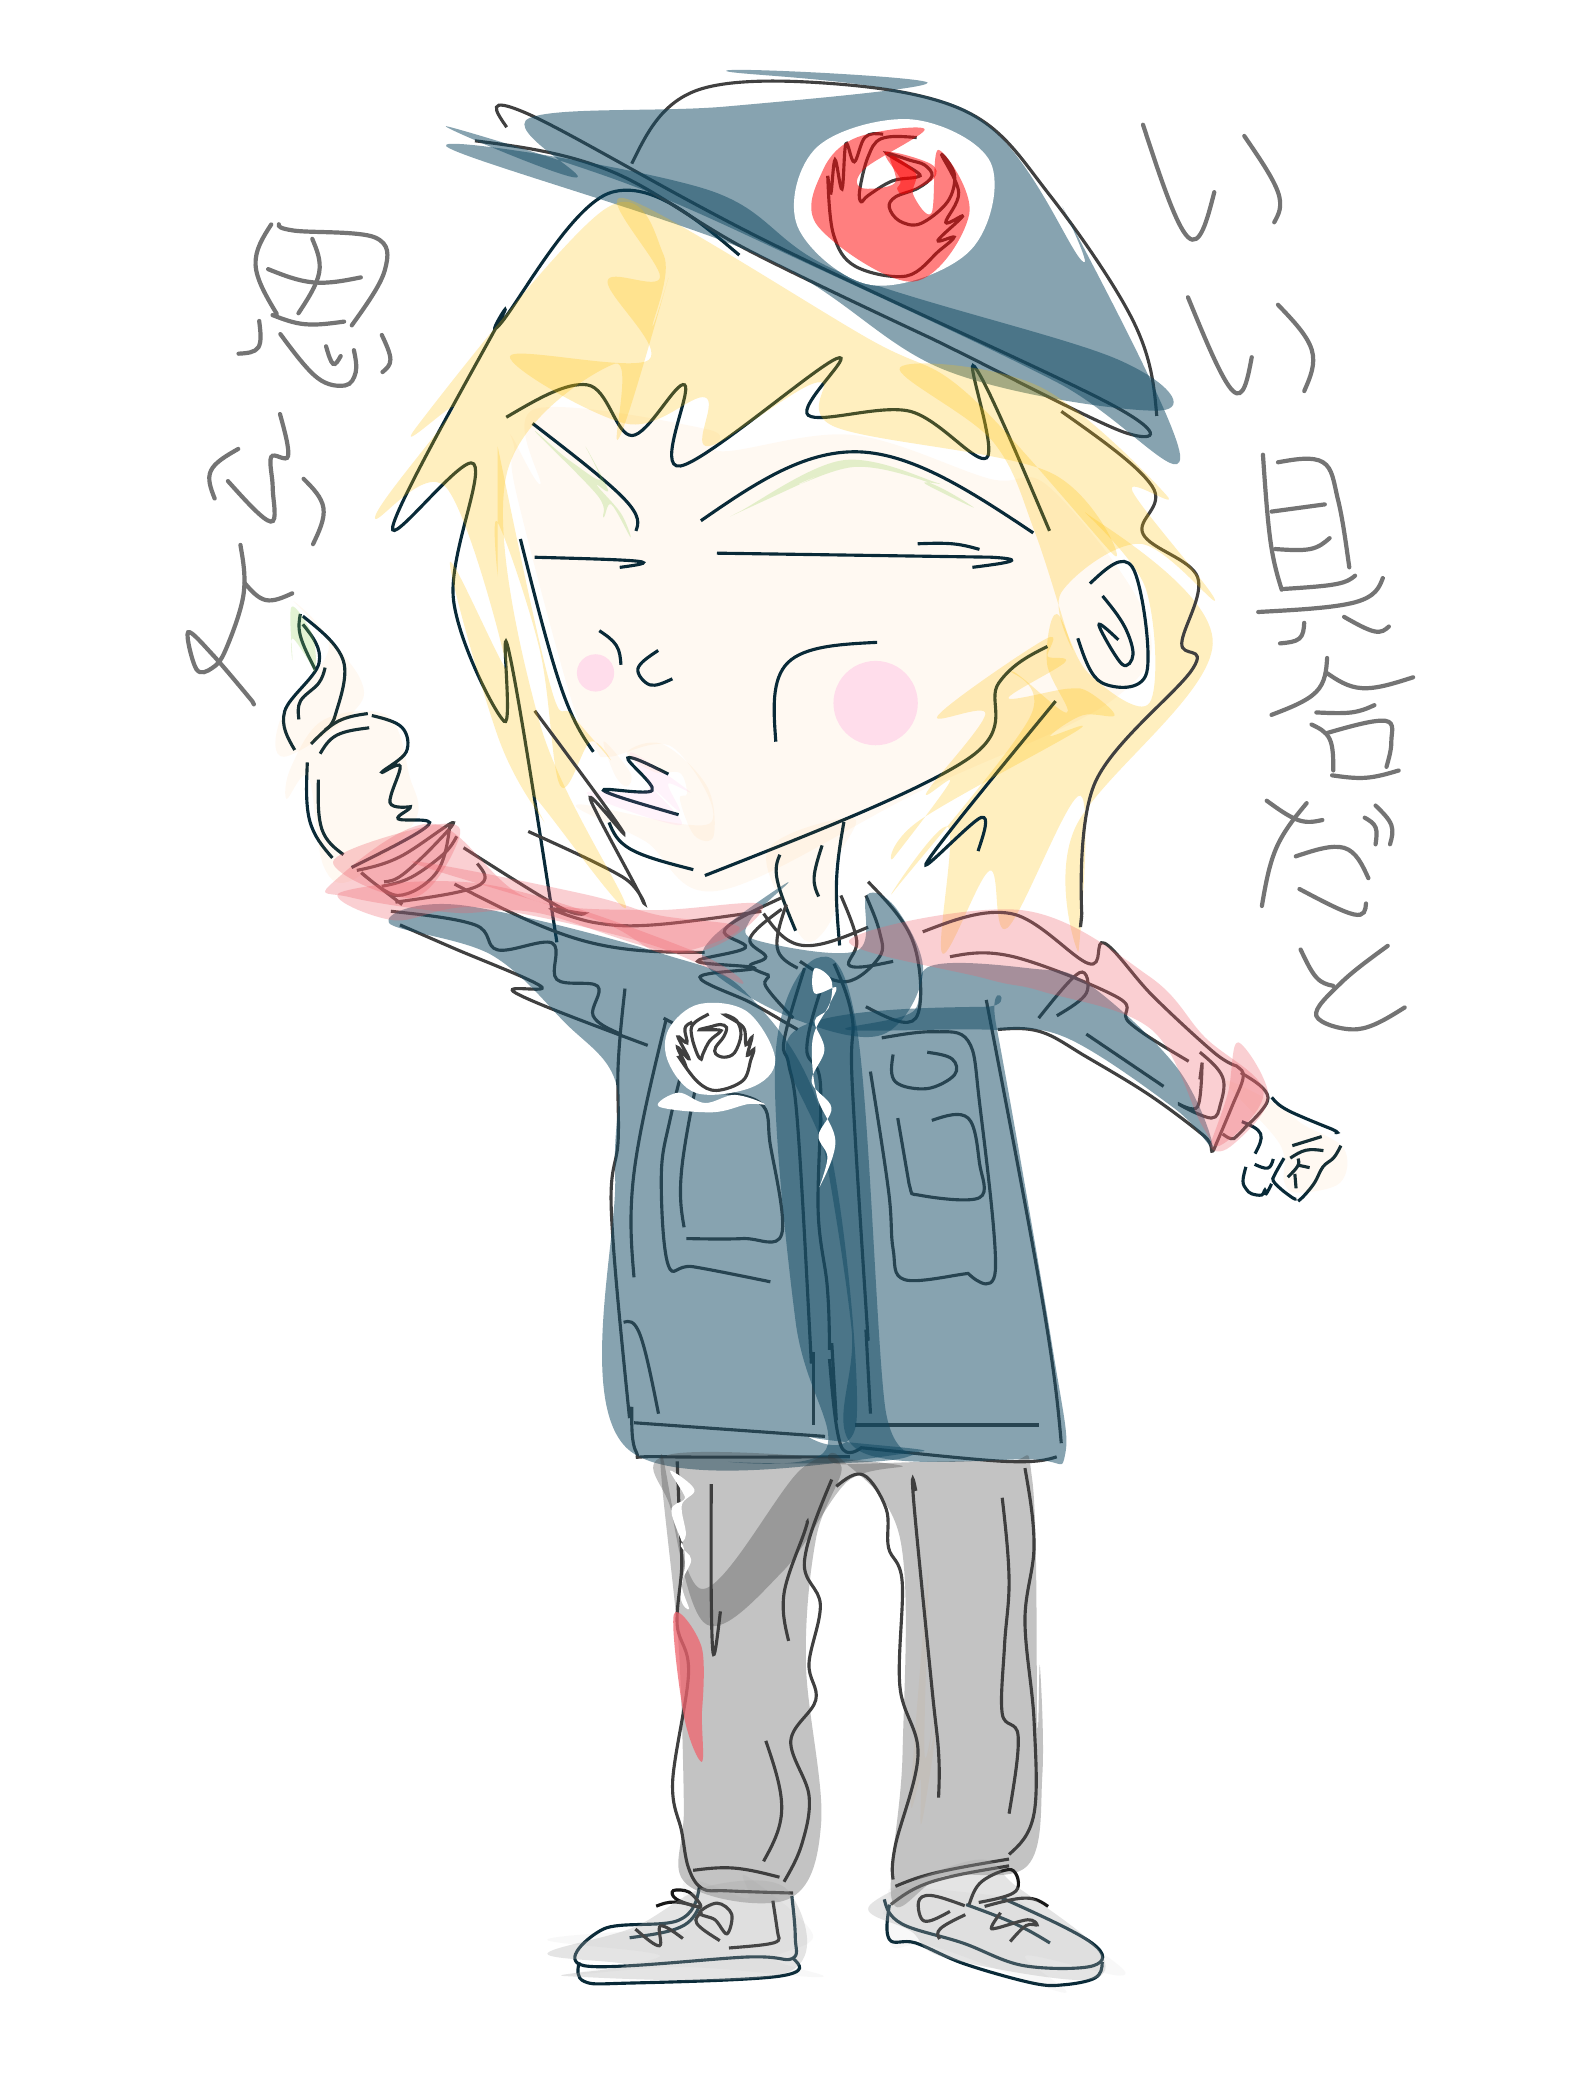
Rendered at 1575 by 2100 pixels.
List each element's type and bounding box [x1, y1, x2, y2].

text_box [194, 69, 1414, 1994]
